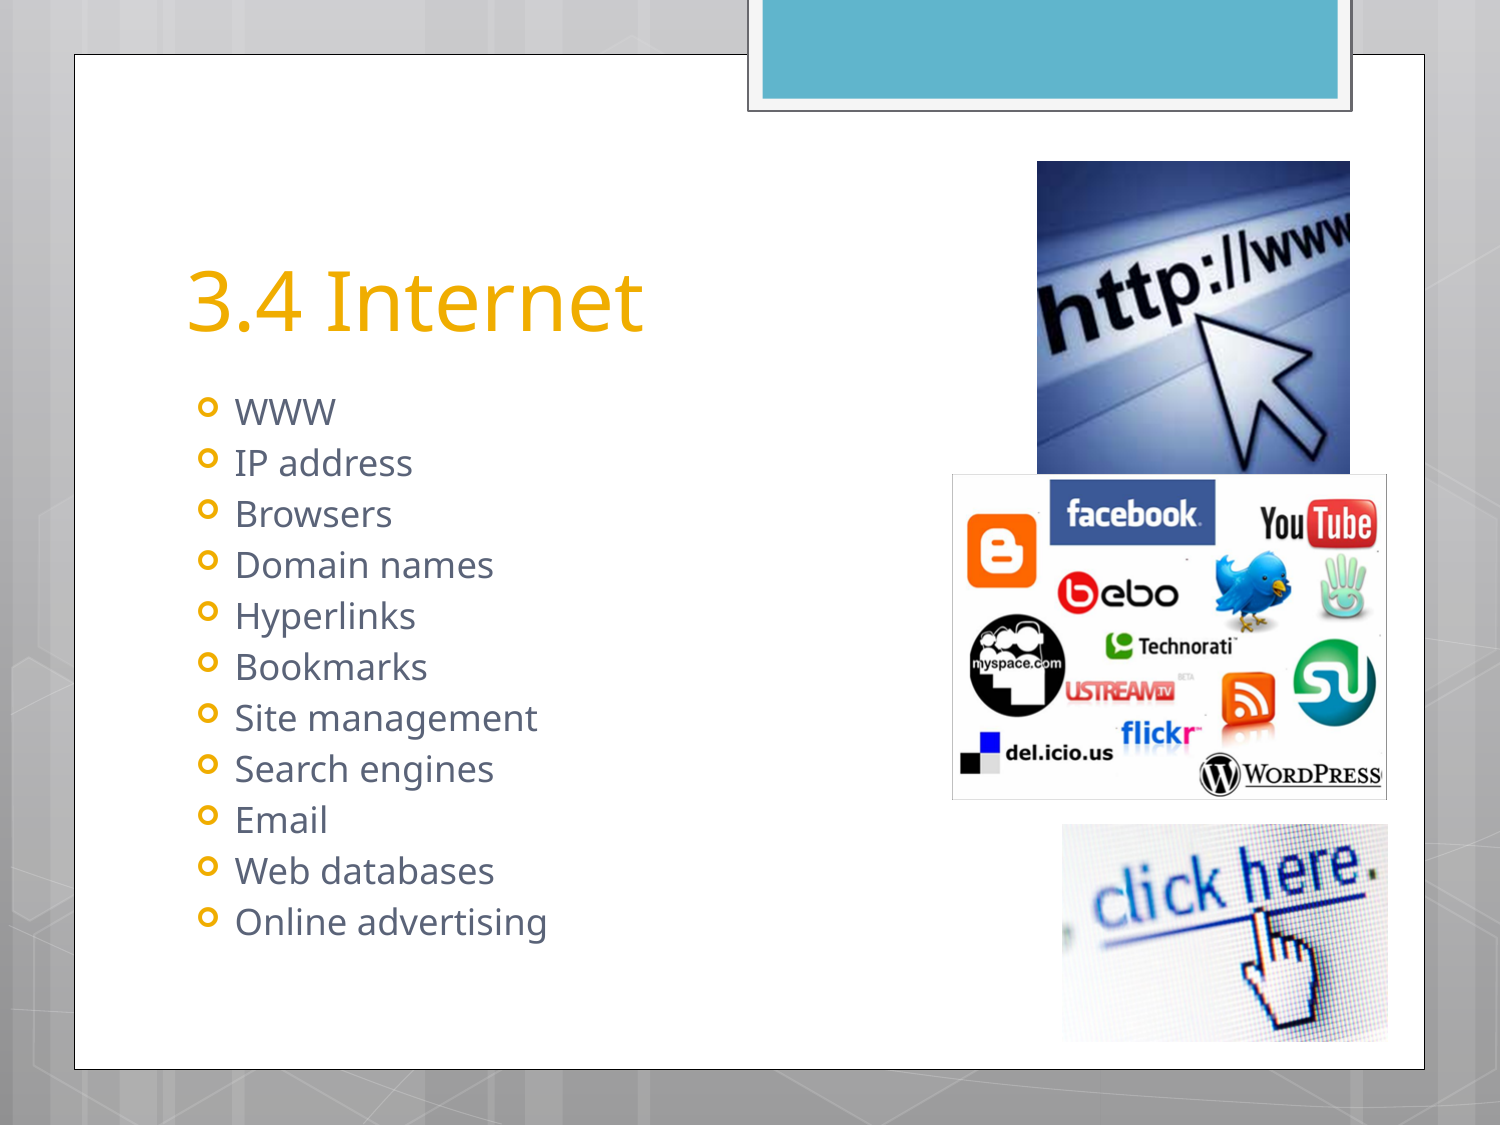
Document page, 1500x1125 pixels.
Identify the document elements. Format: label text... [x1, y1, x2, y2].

list WWW IP address Browsers Domain names Hyperlinks Bookmarks Site management Search engines Email Web databases Online advertising [171, 381, 1283, 957]
picture [952, 161, 1388, 801]
title 3.4 Internet [171, 168, 1032, 357]
picture [1062, 824, 1388, 1042]
